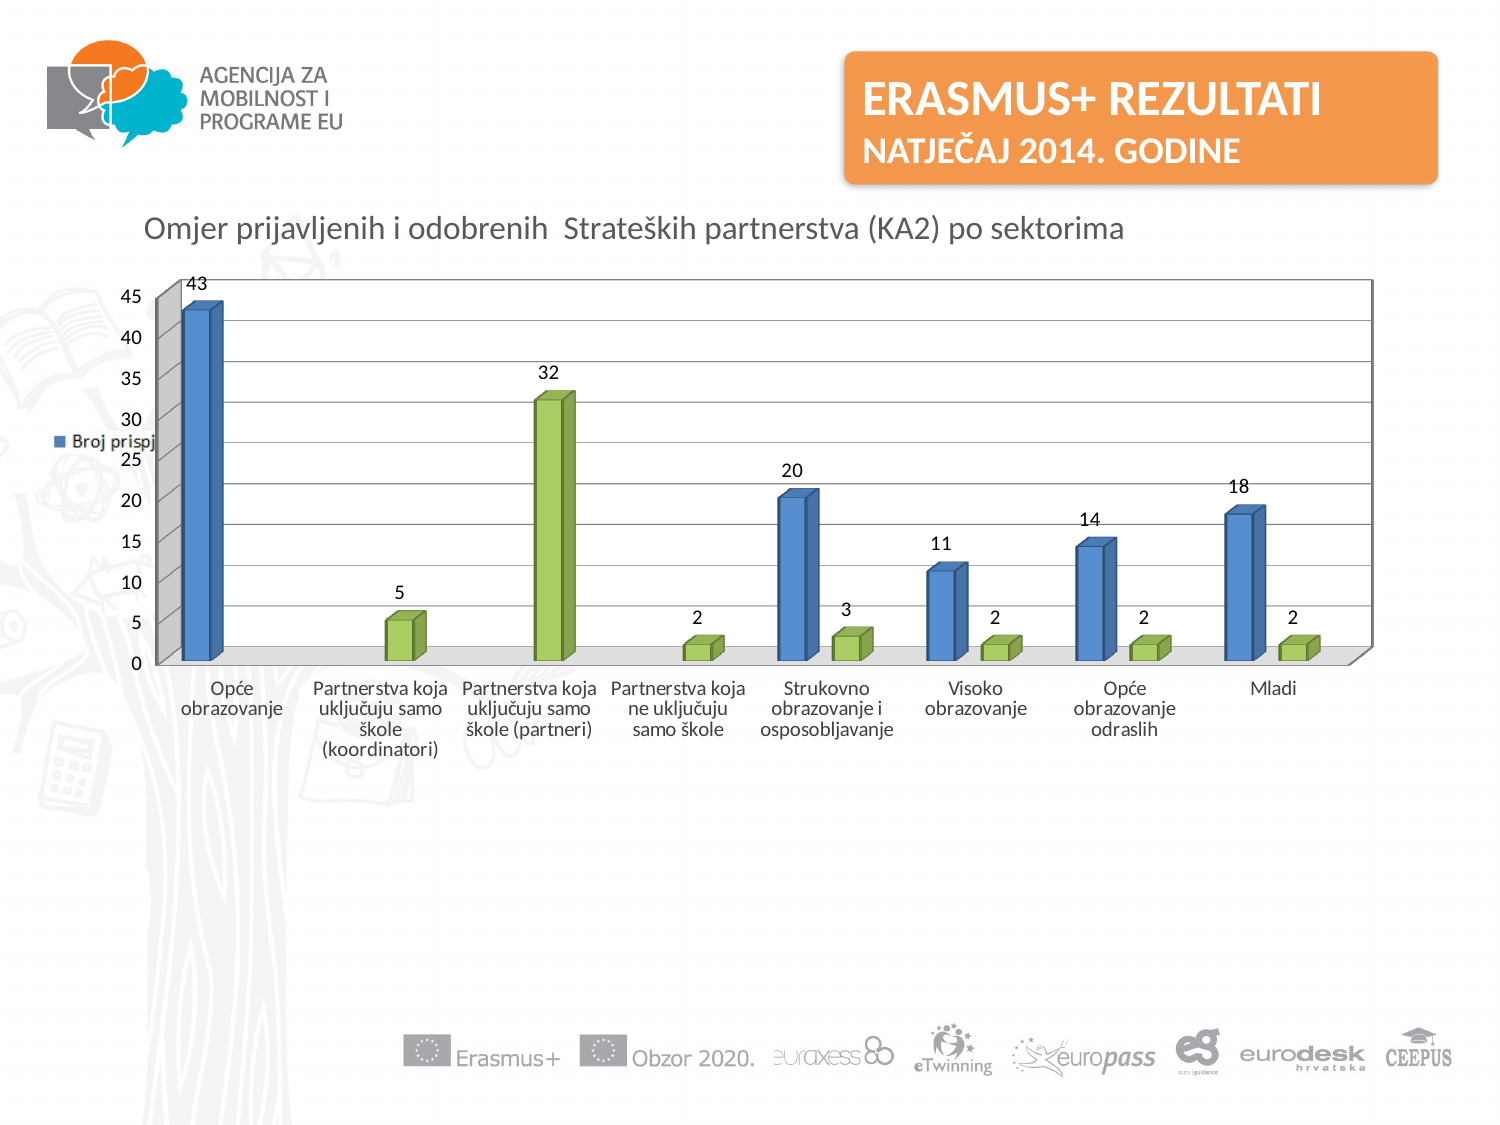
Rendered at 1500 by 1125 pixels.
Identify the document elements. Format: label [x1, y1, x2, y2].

picture [0, 0, 1500, 1125]
chart [60, 266, 1412, 988]
